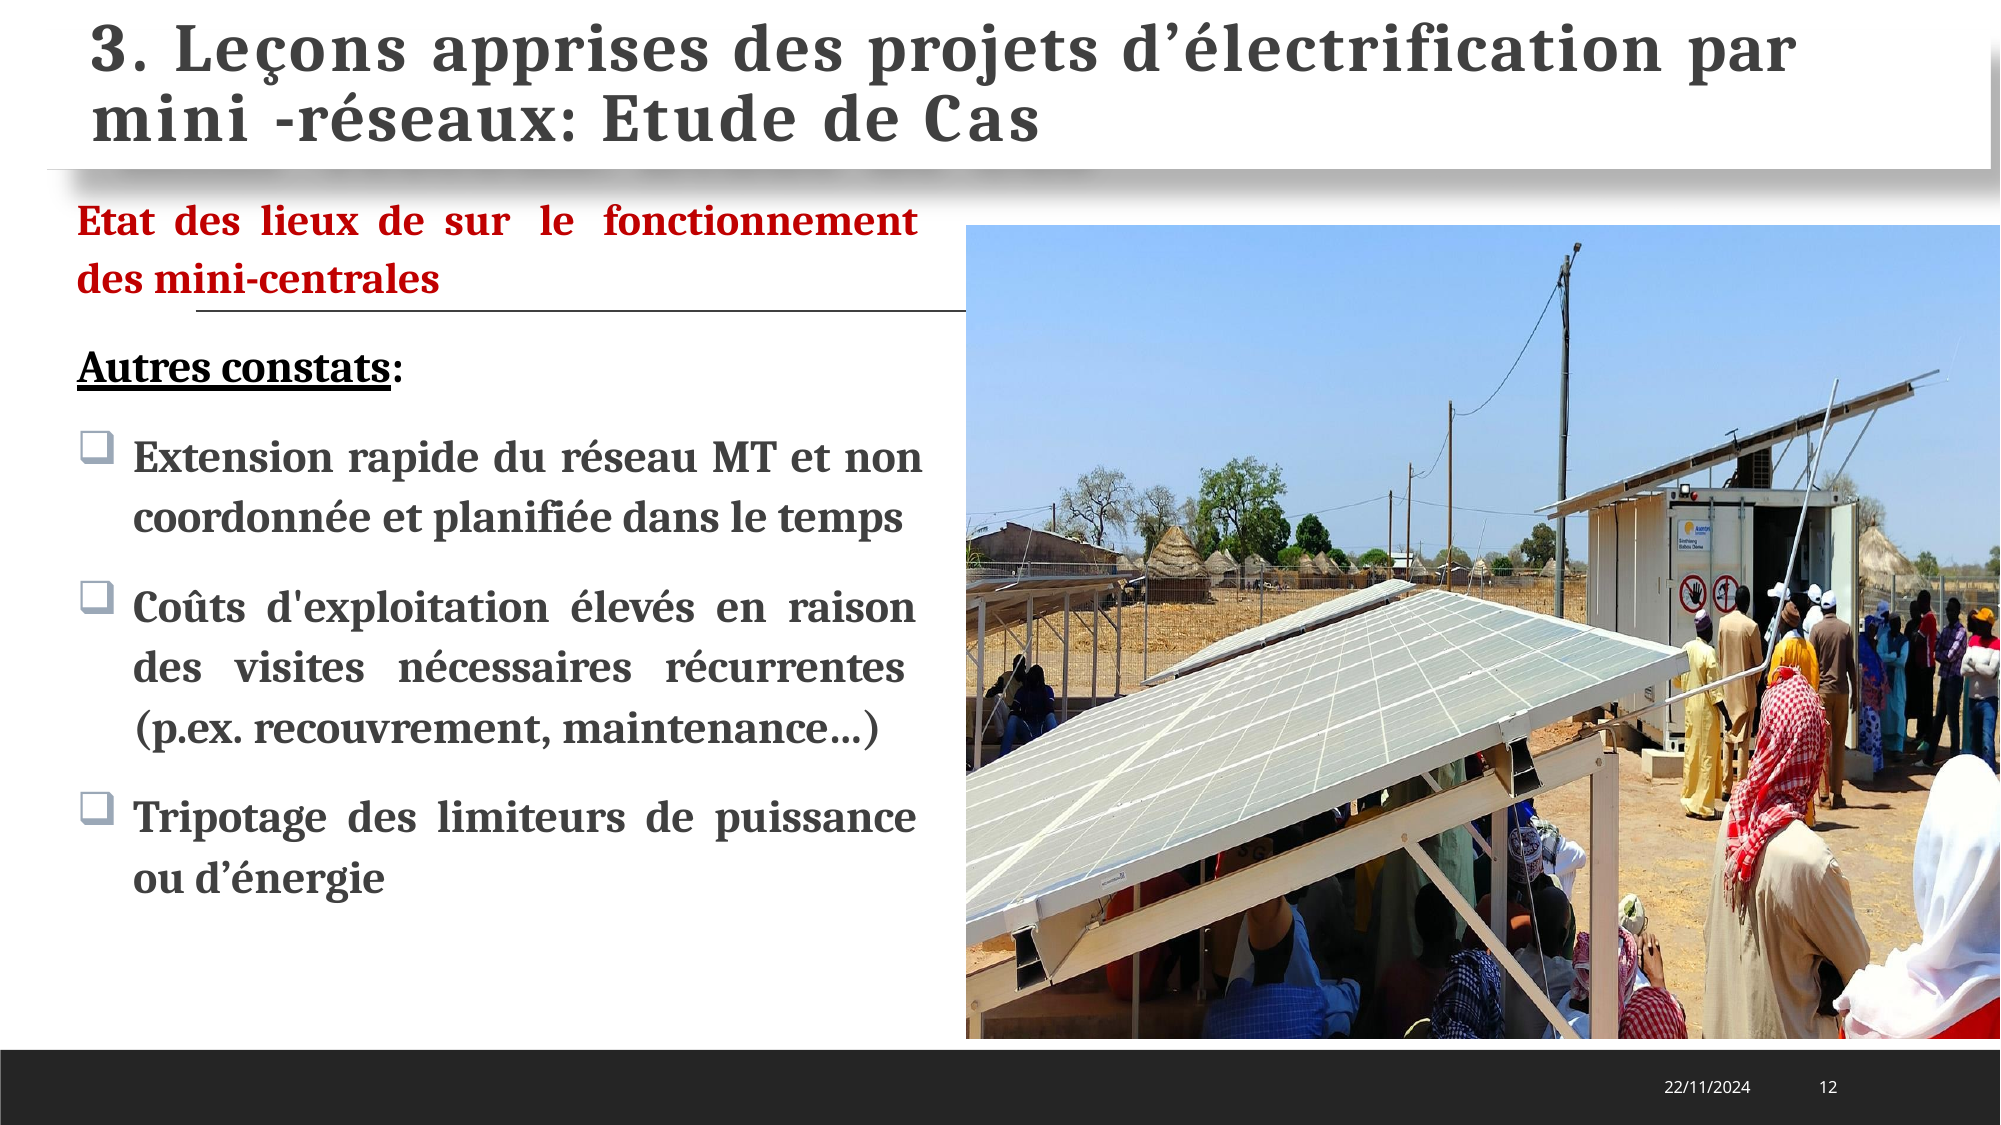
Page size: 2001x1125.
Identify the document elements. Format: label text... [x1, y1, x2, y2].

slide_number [1662, 1076, 1760, 1125]
slide_number 12 [1812, 1076, 1845, 1125]
picture [41, 0, 2000, 1039]
text_box Etat des lieux de sur le fonctionnement des mini-centrales Autres constats: Extension rapide du réseau MT et non coordonnée et planifiée dans le temps Coûts d'exploitation élevés en raison des visites nécessaires récurrentes (p.ex. recouvrement, maintenance…) Tripotage des limiteurs de puissance ou d’énergie [74, 269, 939, 903]
